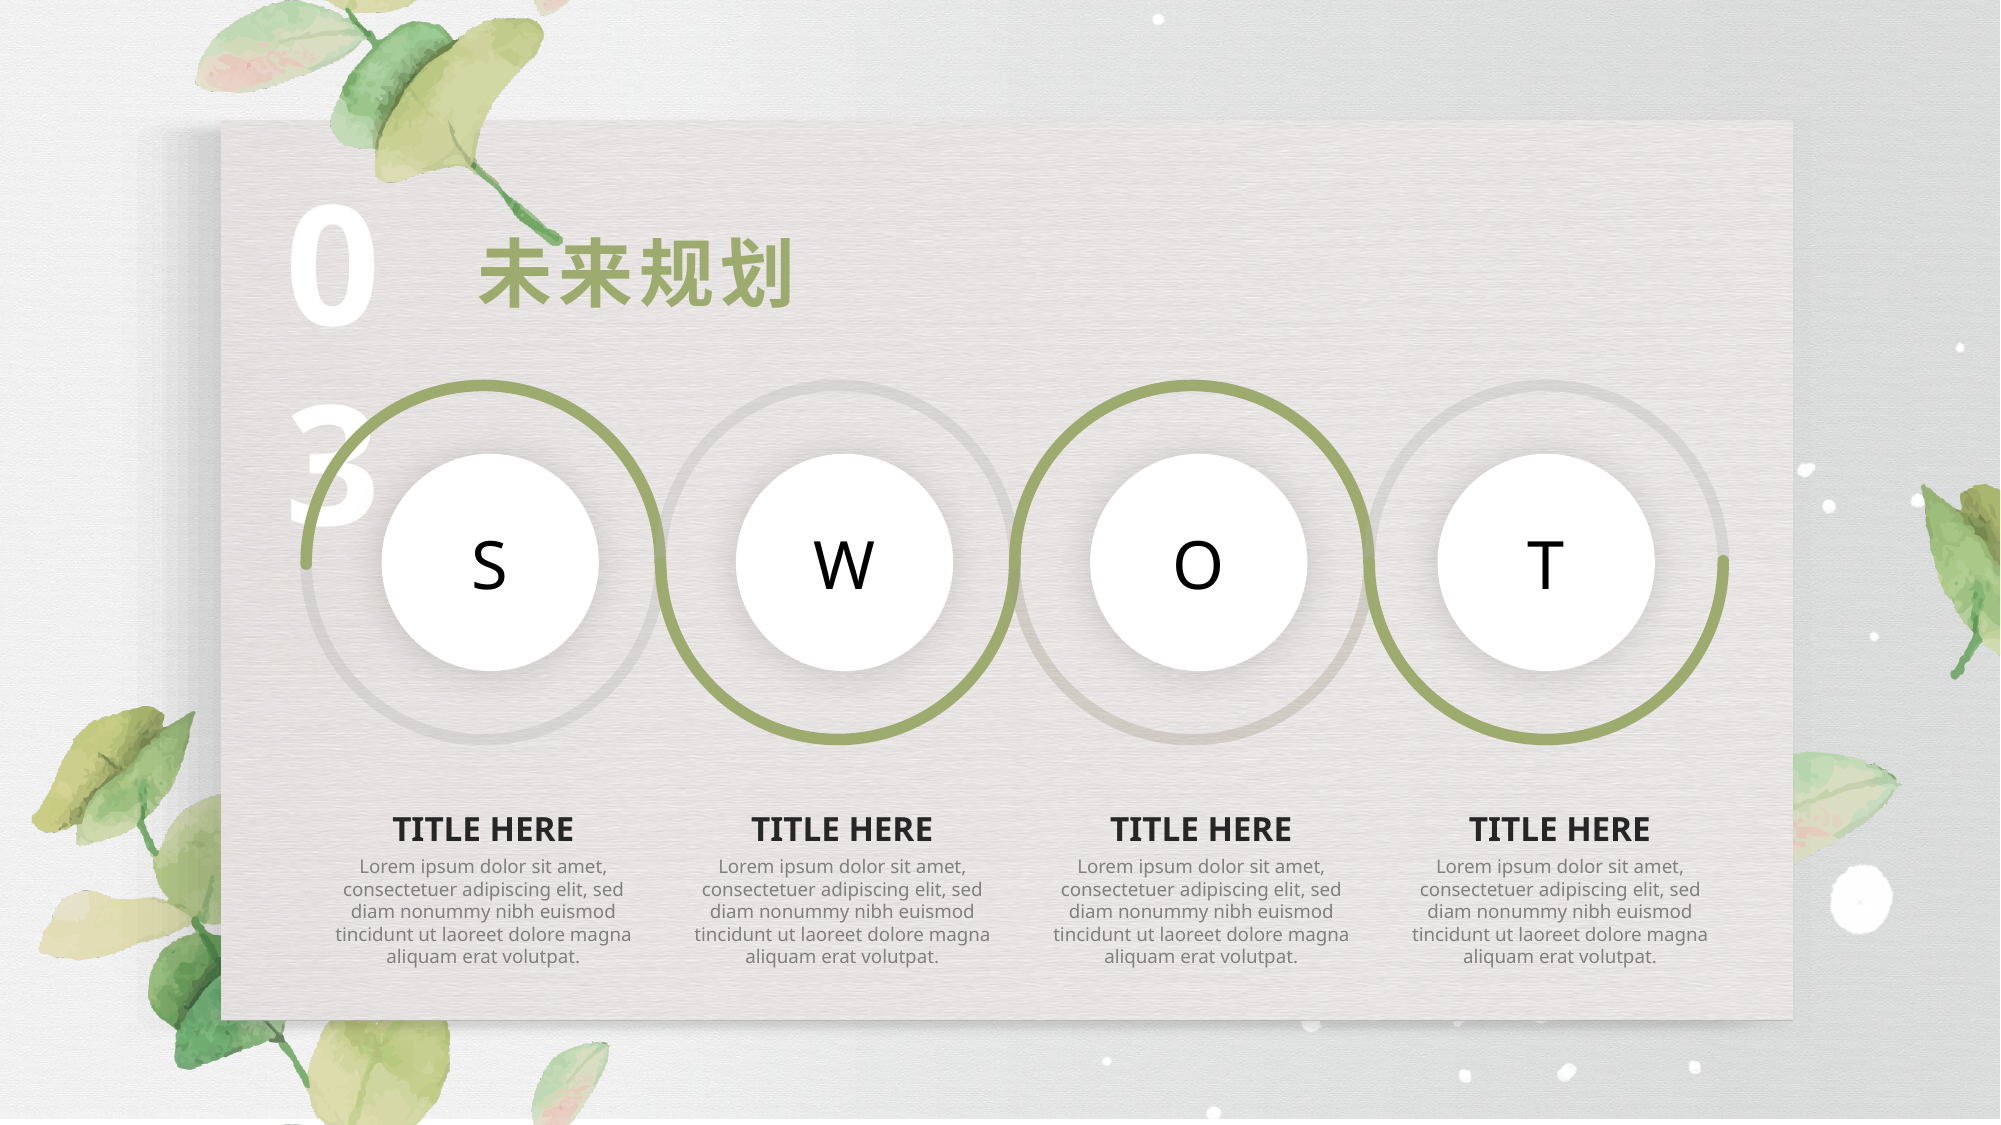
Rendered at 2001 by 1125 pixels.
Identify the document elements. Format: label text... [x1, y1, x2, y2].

text_box [660, 560, 1015, 741]
text_box [305, 563, 660, 741]
text_box [1368, 384, 1724, 562]
text_box O [1090, 453, 1308, 672]
text_box [1014, 384, 1369, 565]
text_box [1368, 560, 1724, 741]
text_box S [381, 453, 599, 672]
text_box [1014, 563, 1369, 741]
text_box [1037, 800, 1365, 929]
text_box 03 [270, 151, 491, 567]
text_box W [735, 453, 954, 672]
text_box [678, 800, 1006, 929]
text_box [659, 384, 1015, 567]
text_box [319, 800, 647, 929]
text_box T [1437, 453, 1655, 672]
picture [0, 0, 2001, 1125]
text_box [305, 384, 660, 565]
text_box 未来规划 [462, 218, 812, 324]
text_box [1396, 800, 1724, 929]
